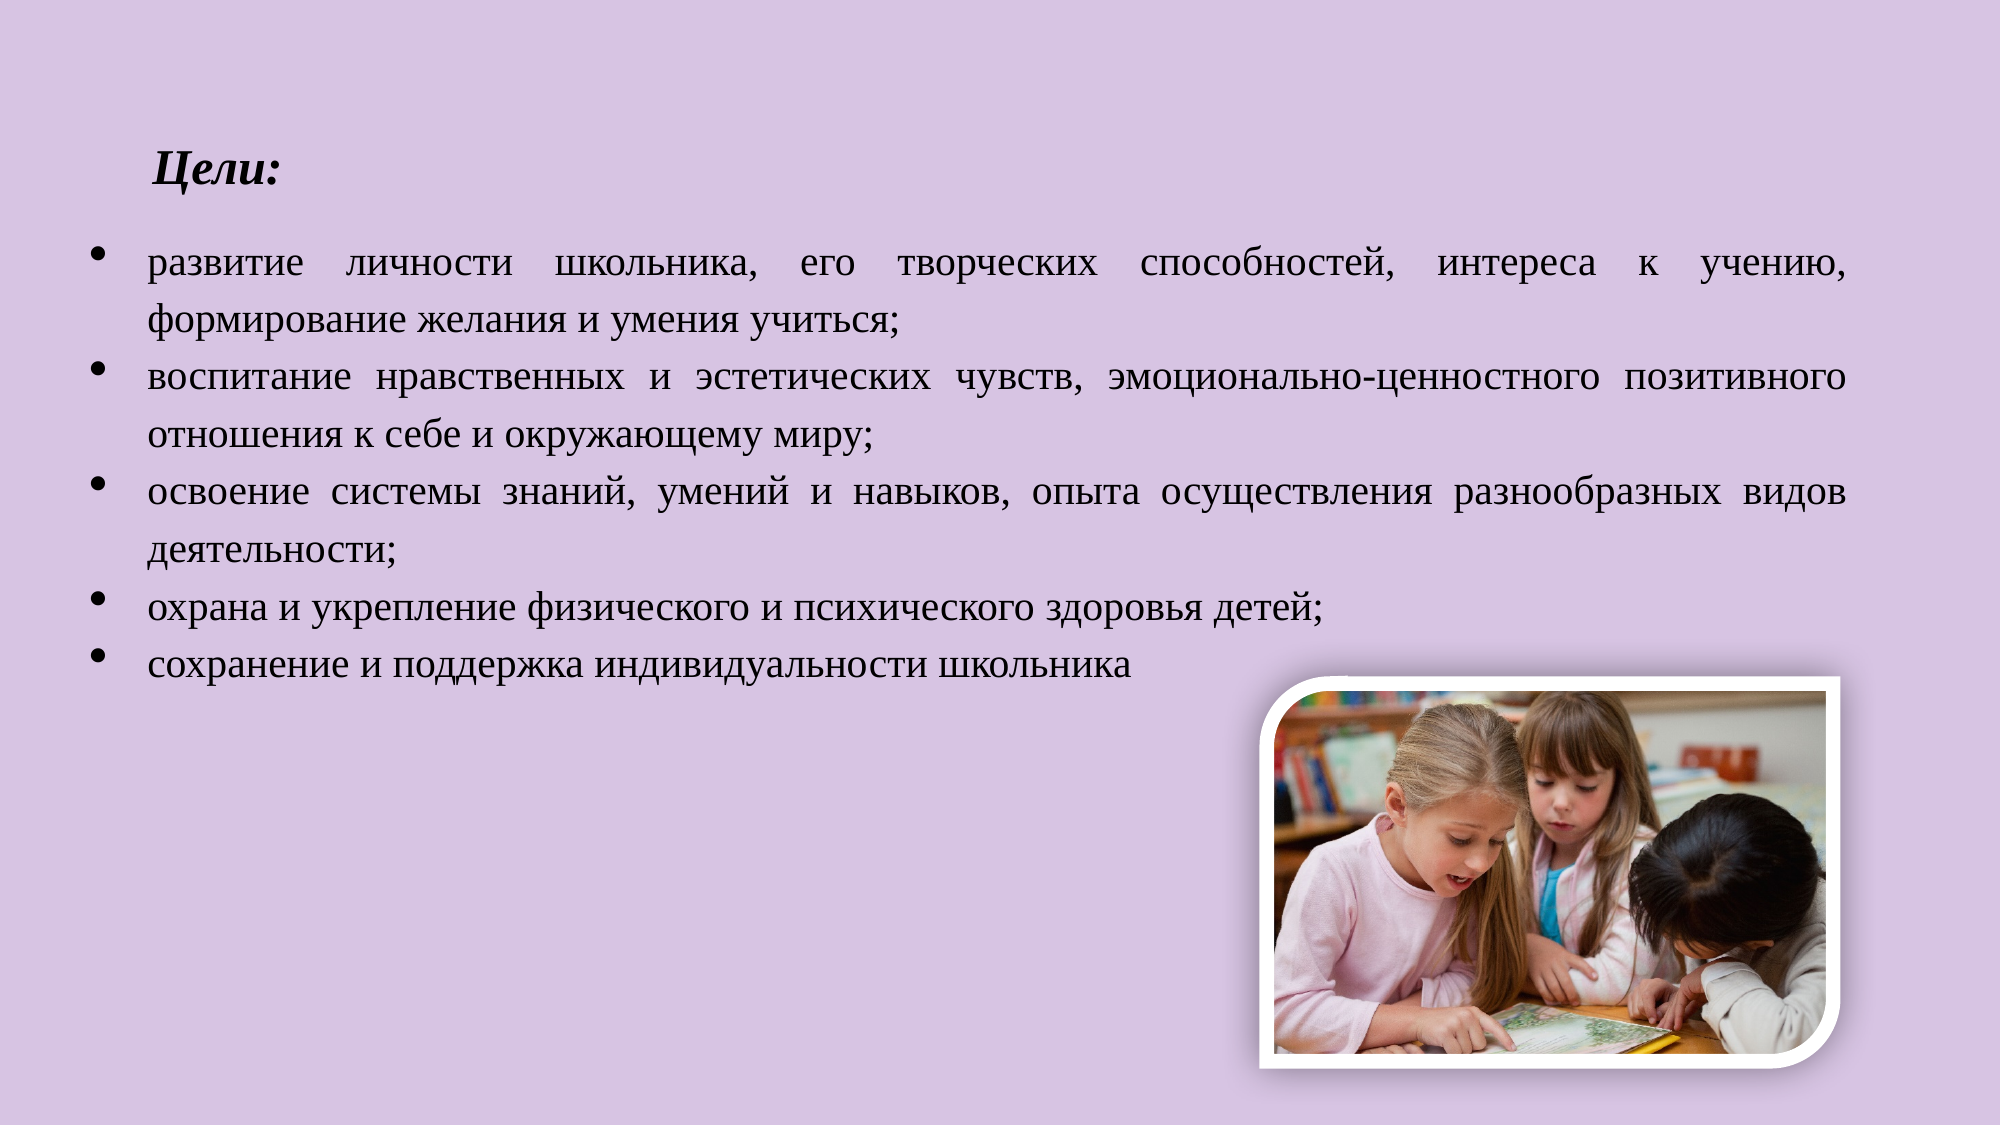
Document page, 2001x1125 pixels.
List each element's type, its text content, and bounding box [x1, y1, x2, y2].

text_box развитие личности школьника, его творческих способностей, интереса к учению, формирование желания и умения учиться; воспитание нравственных и эстетических чувств, эмоционально-ценностного позитивного отношения к себе и окружающему миру; освоение системы знаний, умений и навыков, опыта осуществления разнообразных видов деятельности; охрана и укрепление физического и психического здоровья детей; сохранение и поддержка индивидуальности школьника [76, 218, 1863, 694]
picture [1266, 683, 1834, 1062]
title Цели: [137, 59, 1863, 278]
